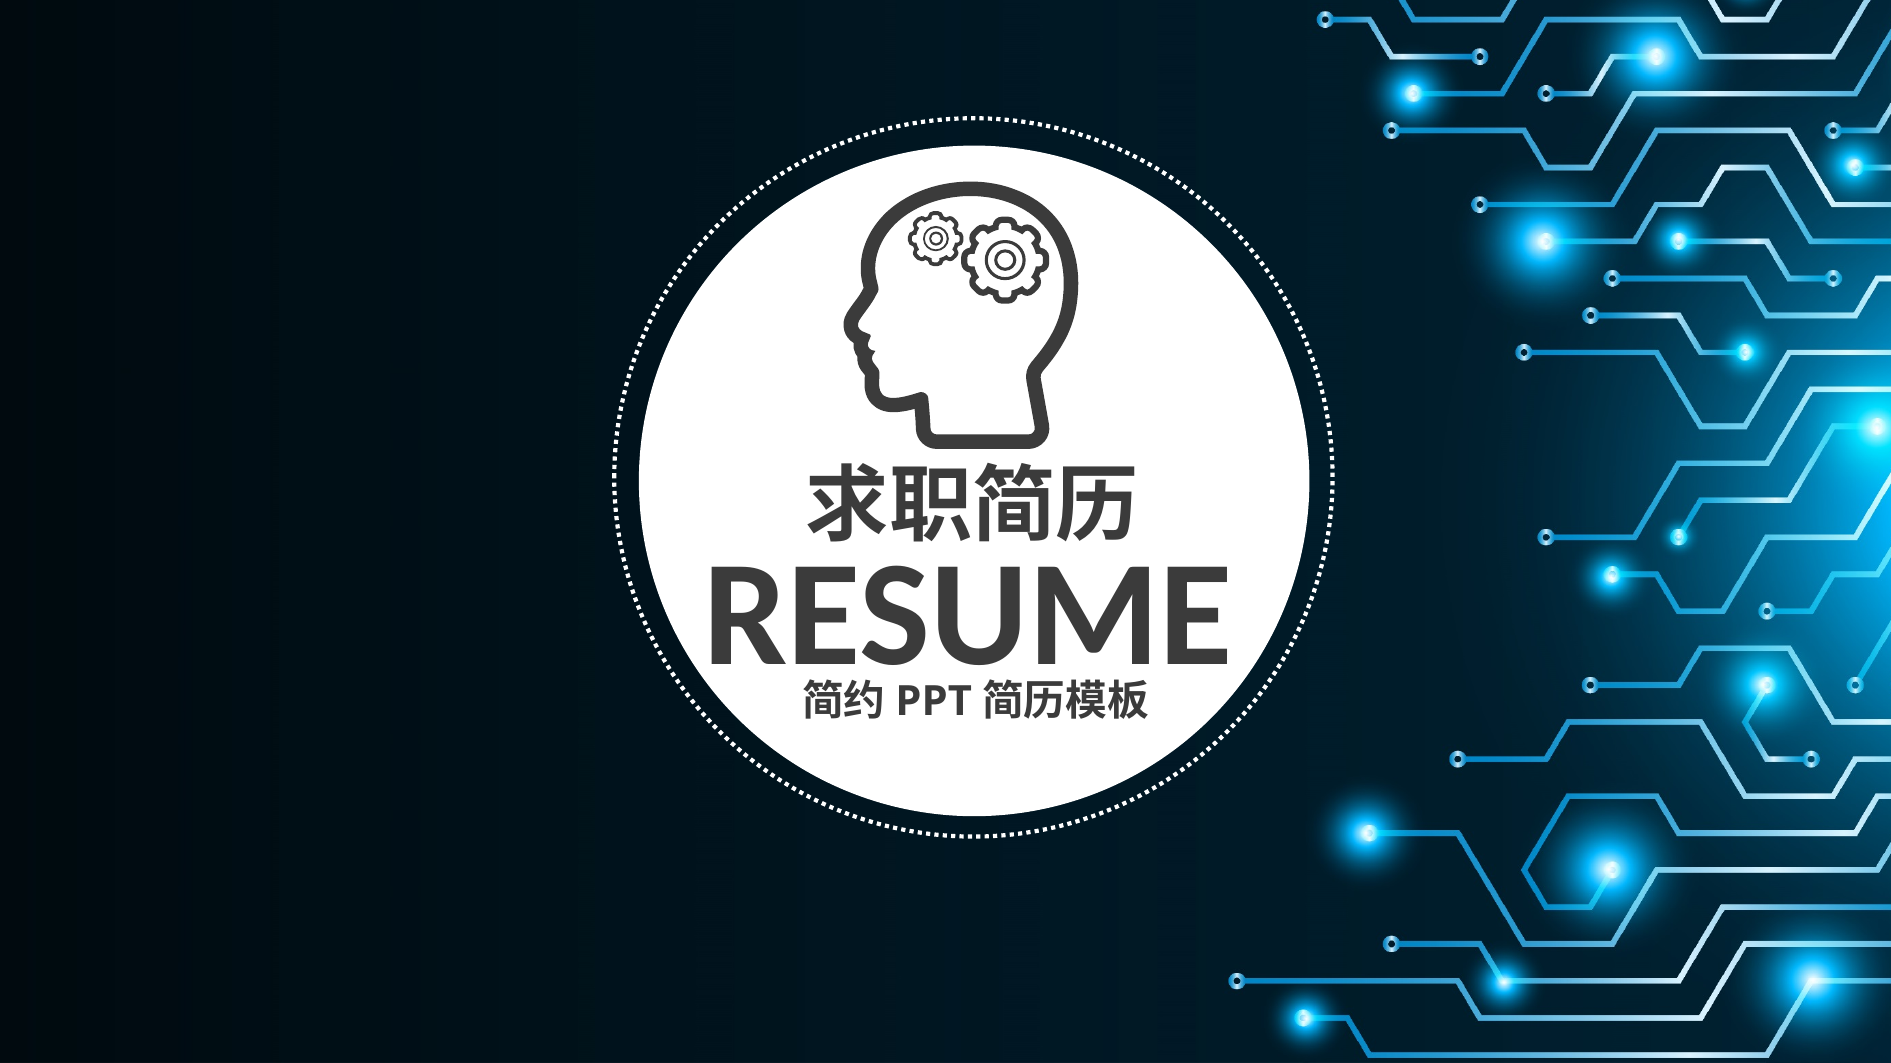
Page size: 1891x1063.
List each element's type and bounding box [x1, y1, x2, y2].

text_box [0, 0, 1891, 1063]
text_box [613, 117, 1333, 837]
text_box [907, 210, 964, 267]
text_box [960, 216, 1050, 304]
